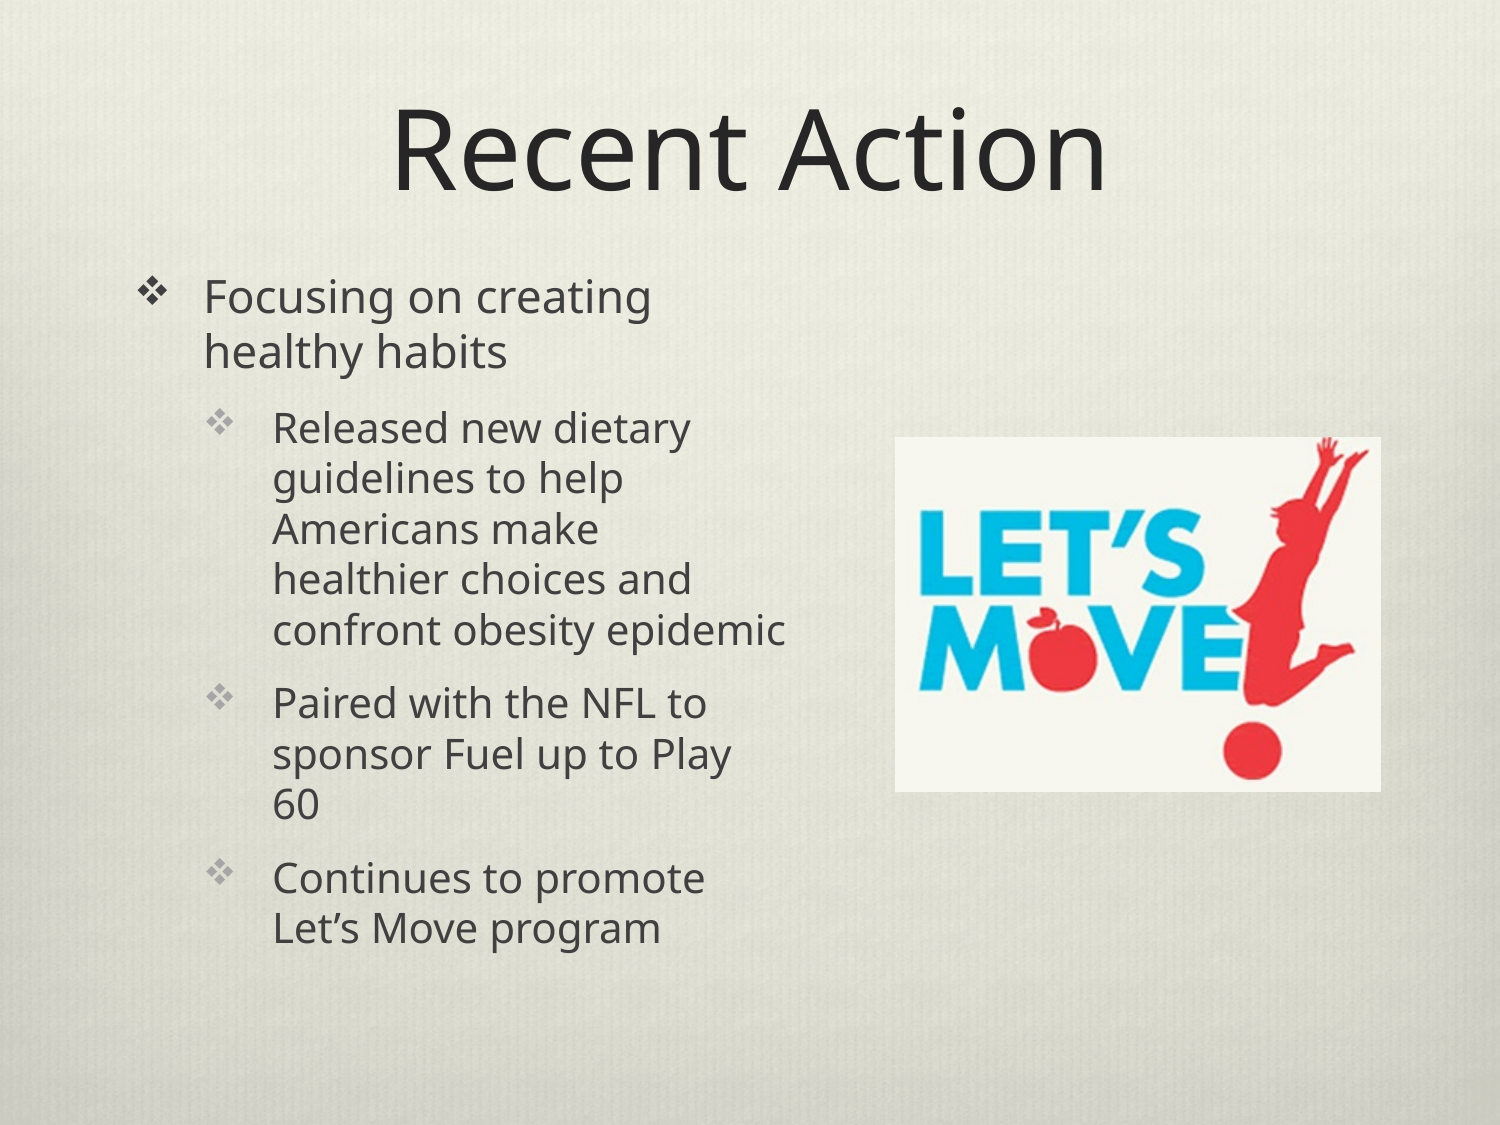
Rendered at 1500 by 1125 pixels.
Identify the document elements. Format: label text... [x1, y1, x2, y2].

picture [894, 436, 1382, 793]
title Recent Action [119, 51, 1381, 240]
list Focusing on creating healthy habits Released new dietary guidelines to help Americans make healthier choices and confront obesity epidemic Paired with the NFL to sponsor Fuel up to Play 60 Continues to promote Let’s Move program [119, 260, 803, 1011]
